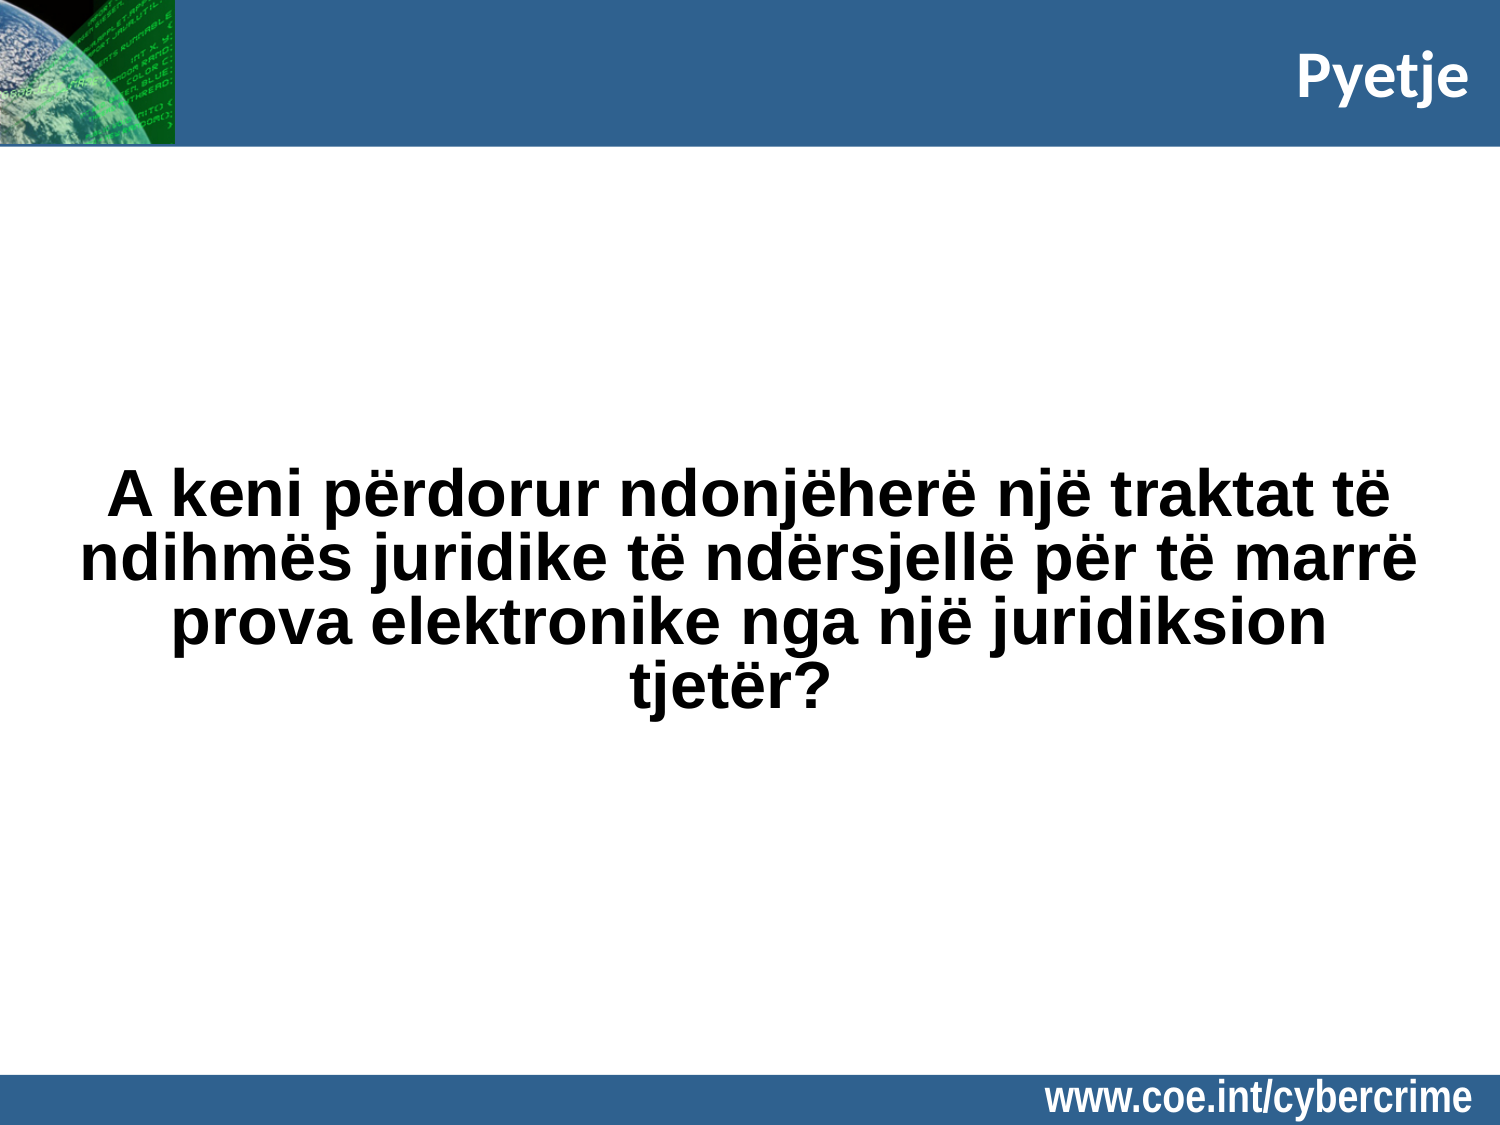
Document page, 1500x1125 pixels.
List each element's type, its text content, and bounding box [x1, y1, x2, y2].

text_box [0, 1073, 1030, 1125]
picture [0, 0, 175, 144]
text_box Pyetje [177, 0, 1500, 149]
text_box www.coe.int/cybercrime [1030, 1059, 1500, 1125]
text_box A keni përdorur ndonjëherë një traktat të ndihmës juridike të ndërsjellë për të marrë prova elektronike nga një juridiksion tjetër? [50, 457, 1450, 729]
